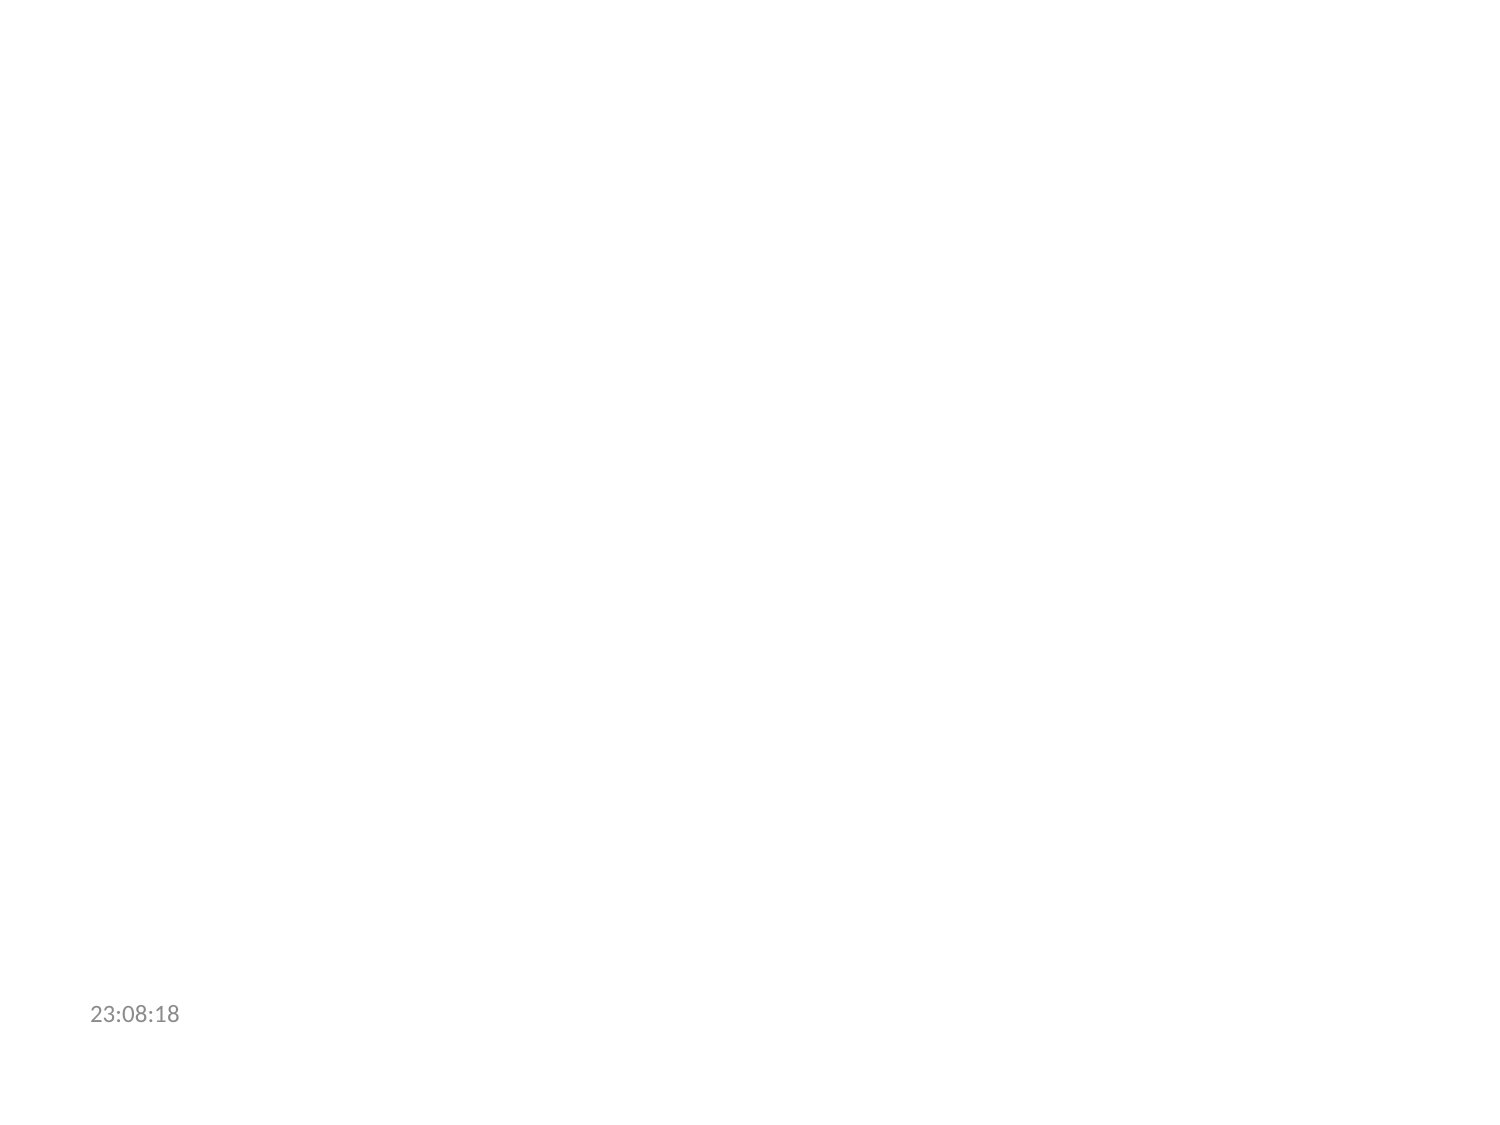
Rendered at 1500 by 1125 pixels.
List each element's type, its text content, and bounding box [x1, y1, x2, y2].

text_box 15:35:09 [75, 982, 425, 1043]
